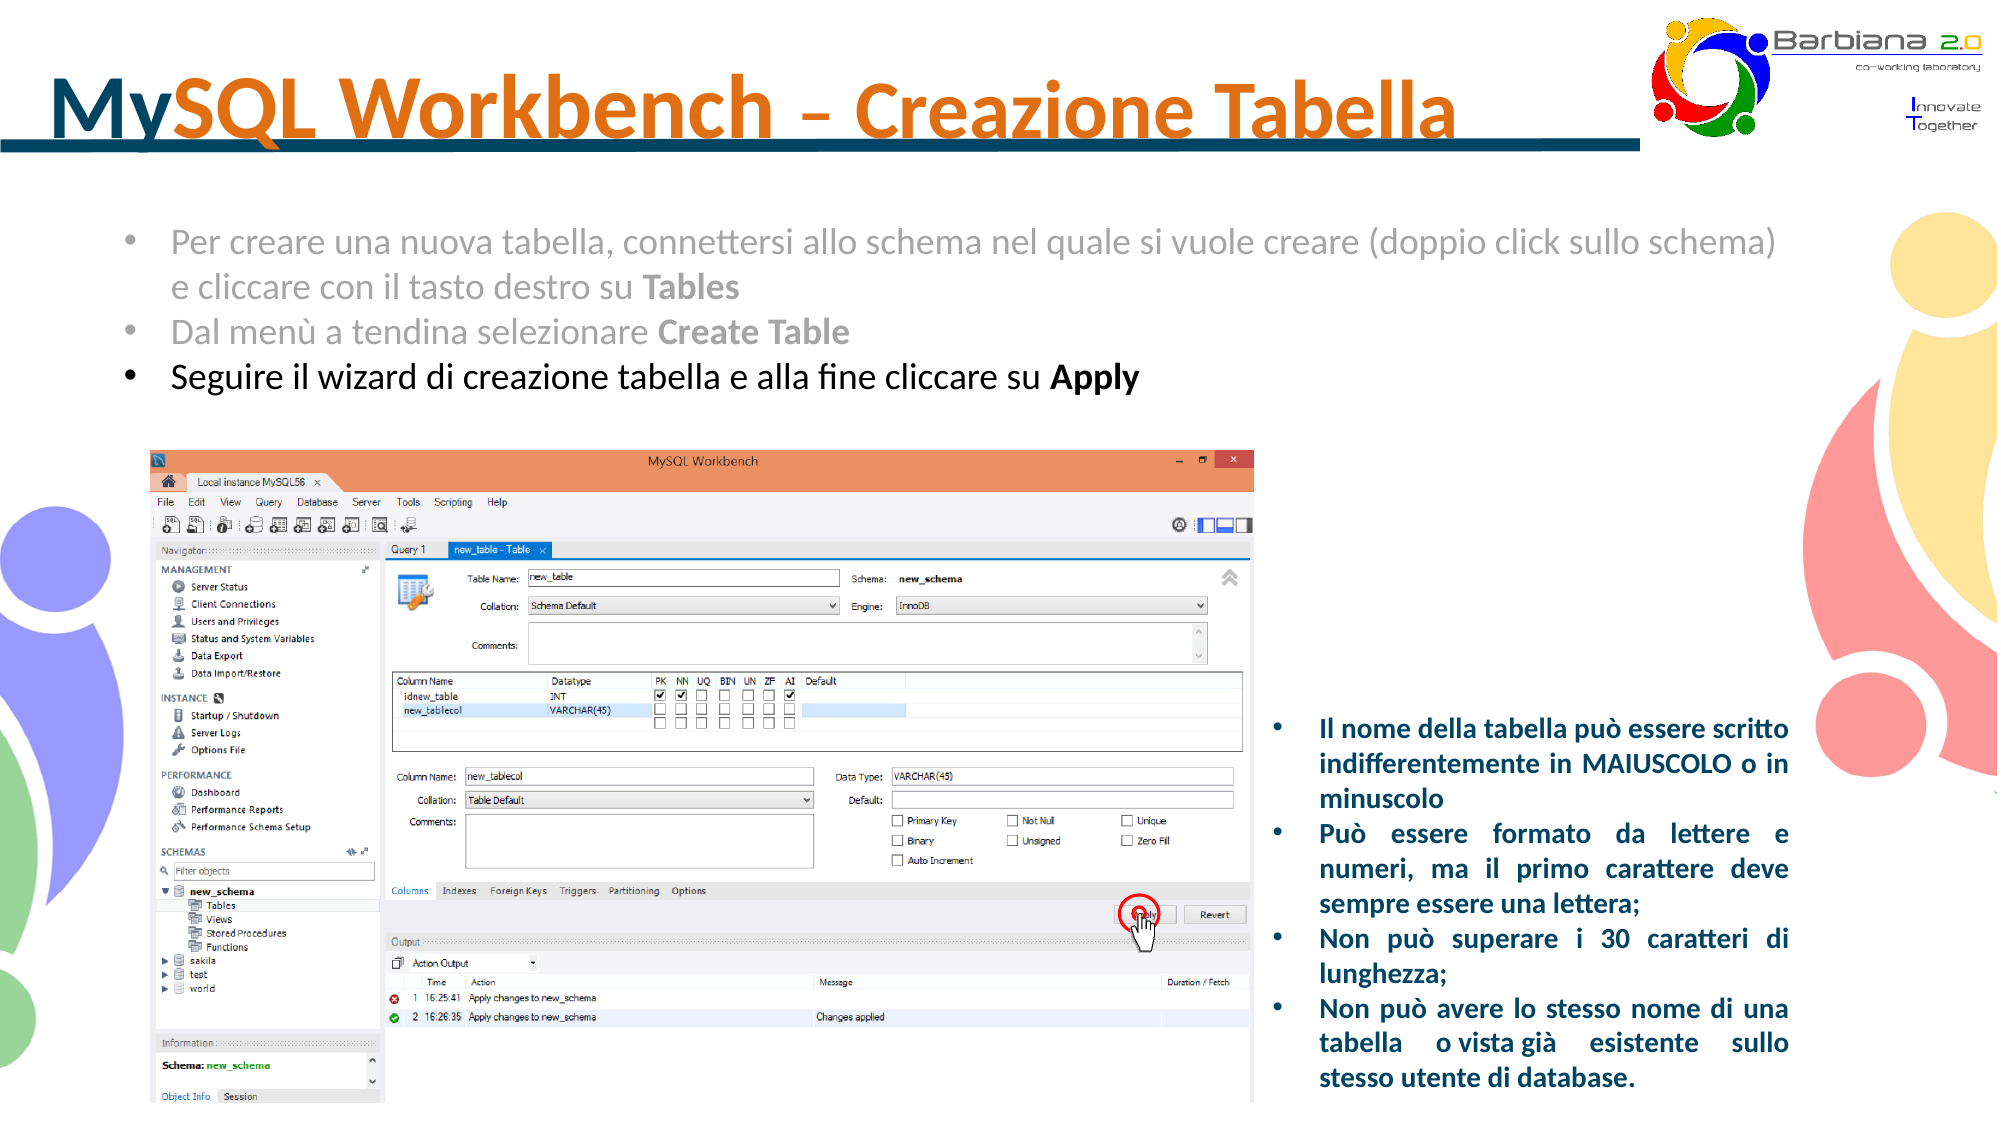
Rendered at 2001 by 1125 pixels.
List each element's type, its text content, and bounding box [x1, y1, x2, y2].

picture [0, 0, 2001, 1125]
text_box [1119, 894, 1162, 953]
text_box Il nome della tabella può essere scritto indifferentemente in MAIUSCOLO o in minuscolo Può essere formato da lettere e numeri, ma il primo carattere deve sempre essere una lettera; Non può superare i 30 caratteri di lunghezza; Non può avere lo stesso nome di una tabella o vista già esistente sullo stesso utente di database. [1257, 701, 1805, 1102]
text_box Per creare una nuova tabella, connettersi allo schema nel quale si vuole creare (doppio click sullo schema) e cliccare con il tasto destro su Tables Dal menù a tendina selezionare Create Table Seguire il wizard di creazione tabella e alla fine cliccare su Apply [109, 209, 1805, 405]
text_box MySQL Workbench – Creazione Tabella [34, 39, 1475, 165]
